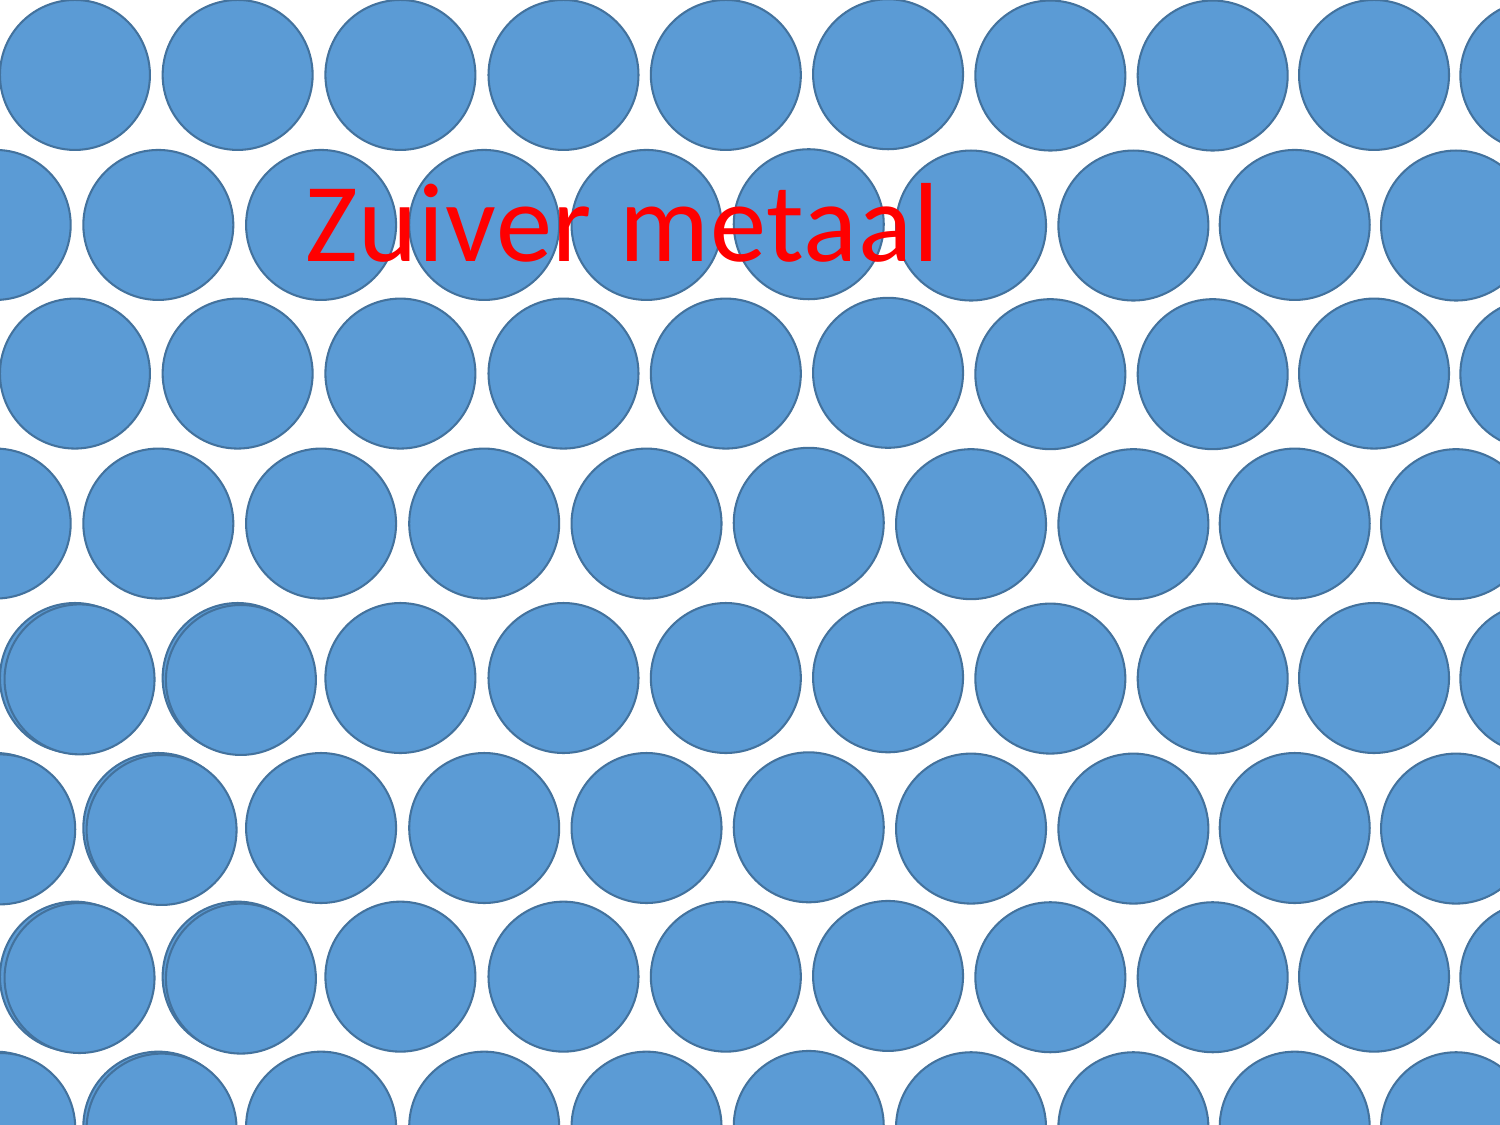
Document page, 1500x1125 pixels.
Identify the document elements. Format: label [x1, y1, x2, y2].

text_box [0, 602, 1500, 1125]
text_box [0, 0, 1500, 600]
